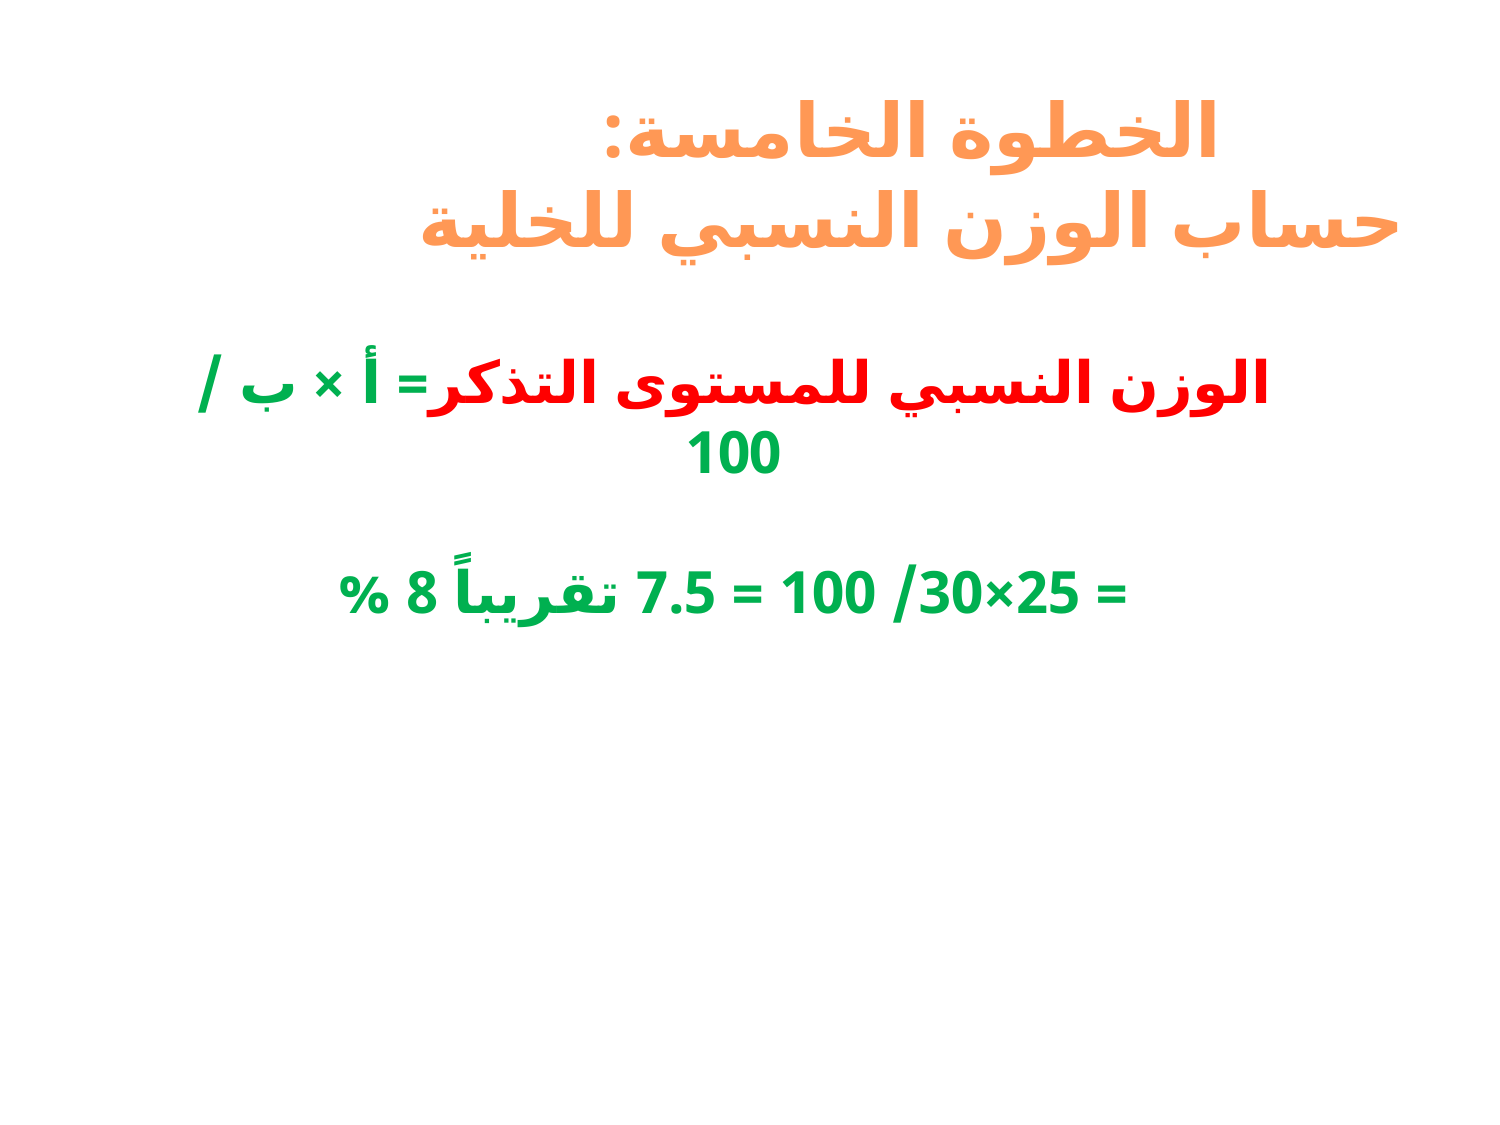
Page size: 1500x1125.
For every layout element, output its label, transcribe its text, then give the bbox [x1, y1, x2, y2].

text_box الوزن النسبي للمستوى التذكر= أ × ب / 100 = 25×30/ 100 = 7.5 تقريباً 8 % [162, 337, 1306, 633]
text_box الخطوة الخامسة: حساب الوزن النسبي للخلية [403, 74, 1421, 270]
